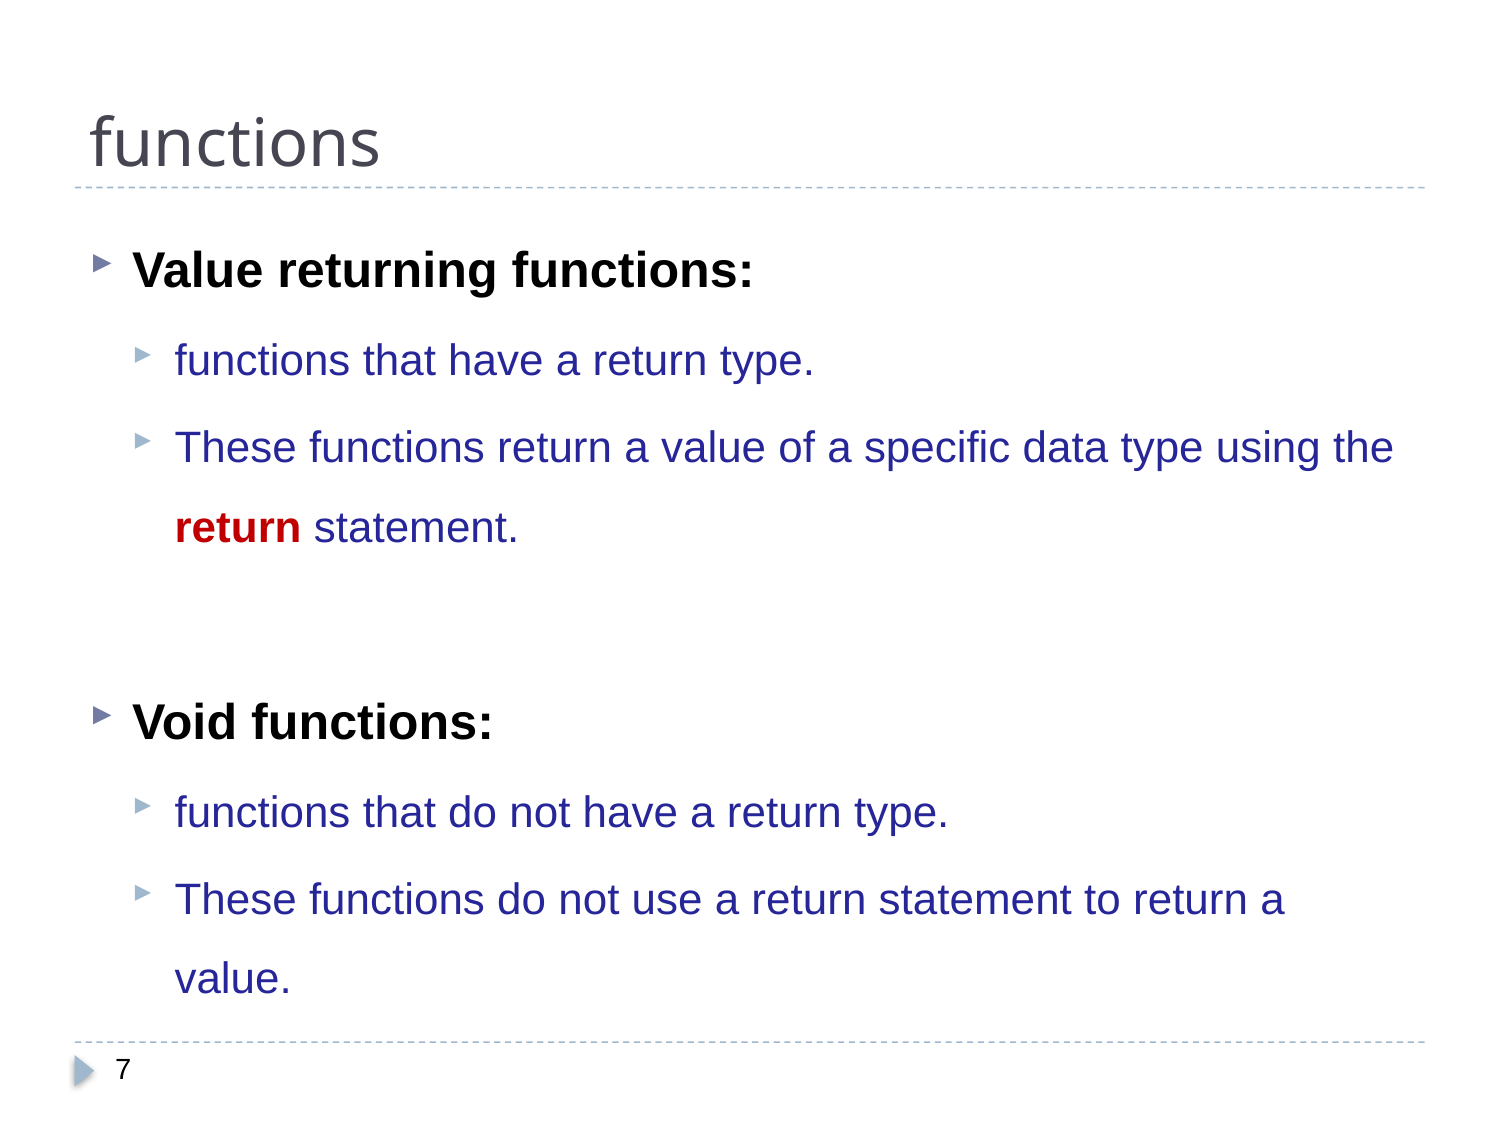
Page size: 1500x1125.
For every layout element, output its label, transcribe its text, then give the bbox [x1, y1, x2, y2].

list Value returning functions: functions that have a return type. These functions return a value of a specific data type using the return statement. Void functions: functions that do not have a return type. These functions do not use a return statement to return a value. [75, 200, 1425, 1010]
slide_number 7 [100, 1042, 426, 1103]
title functions [75, 24, 1425, 188]
